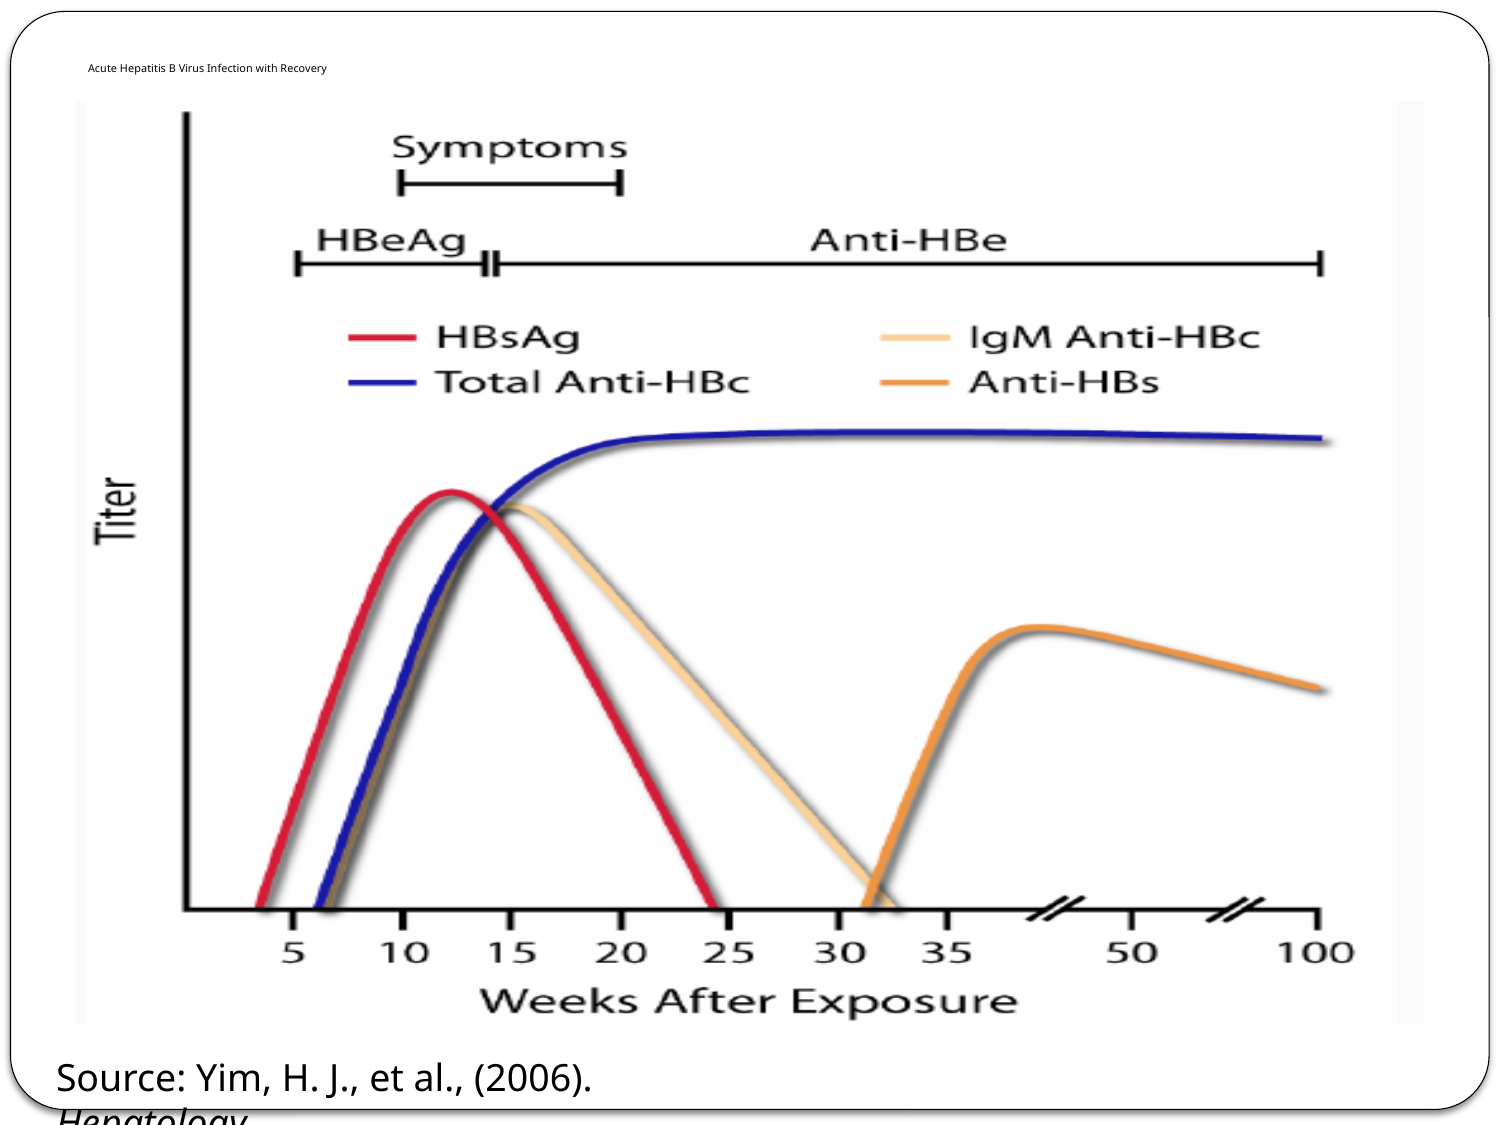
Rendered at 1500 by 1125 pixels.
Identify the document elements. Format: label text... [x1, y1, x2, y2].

text_box Source: Yim, H. J., et al., (2006). Hepatology. [41, 1046, 678, 1125]
title Acute Hepatitis B Virus Infection with Recovery [70, 0, 1500, 90]
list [76, 101, 1424, 1024]
